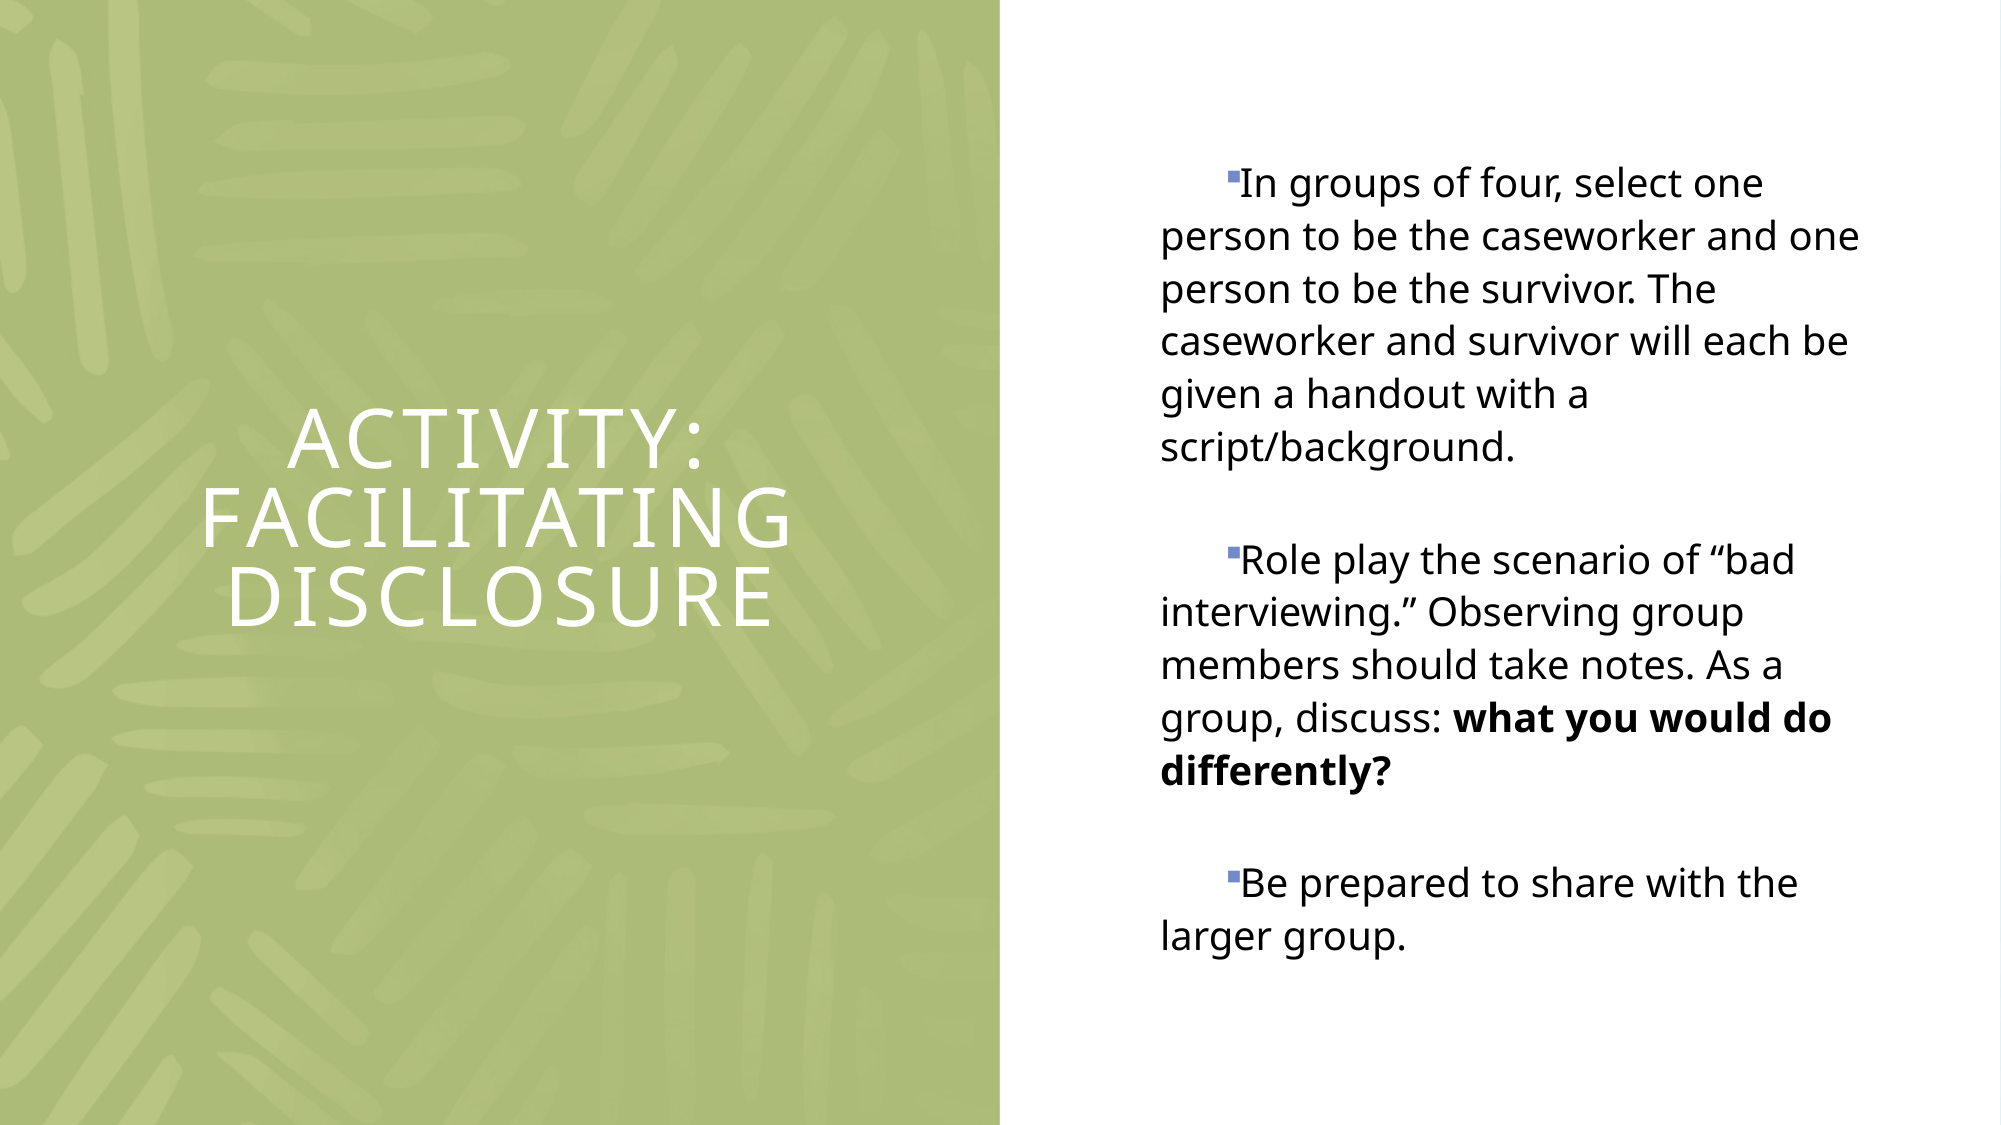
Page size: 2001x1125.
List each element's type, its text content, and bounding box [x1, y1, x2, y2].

list In groups of four, select one person to be the caseworker and one person to be the survivor. The caseworker and survivor will each be given a handout with a script/background. Role play the scenario of “bad interviewing.” Observing group members should take notes. As a group, discuss: what you would do differently? Be prepared to share with the larger group. [1152, 140, 1888, 971]
picture [0, 0, 2001, 1125]
title AcTivity: FACILITATING DISCLOSURE [108, 396, 892, 651]
